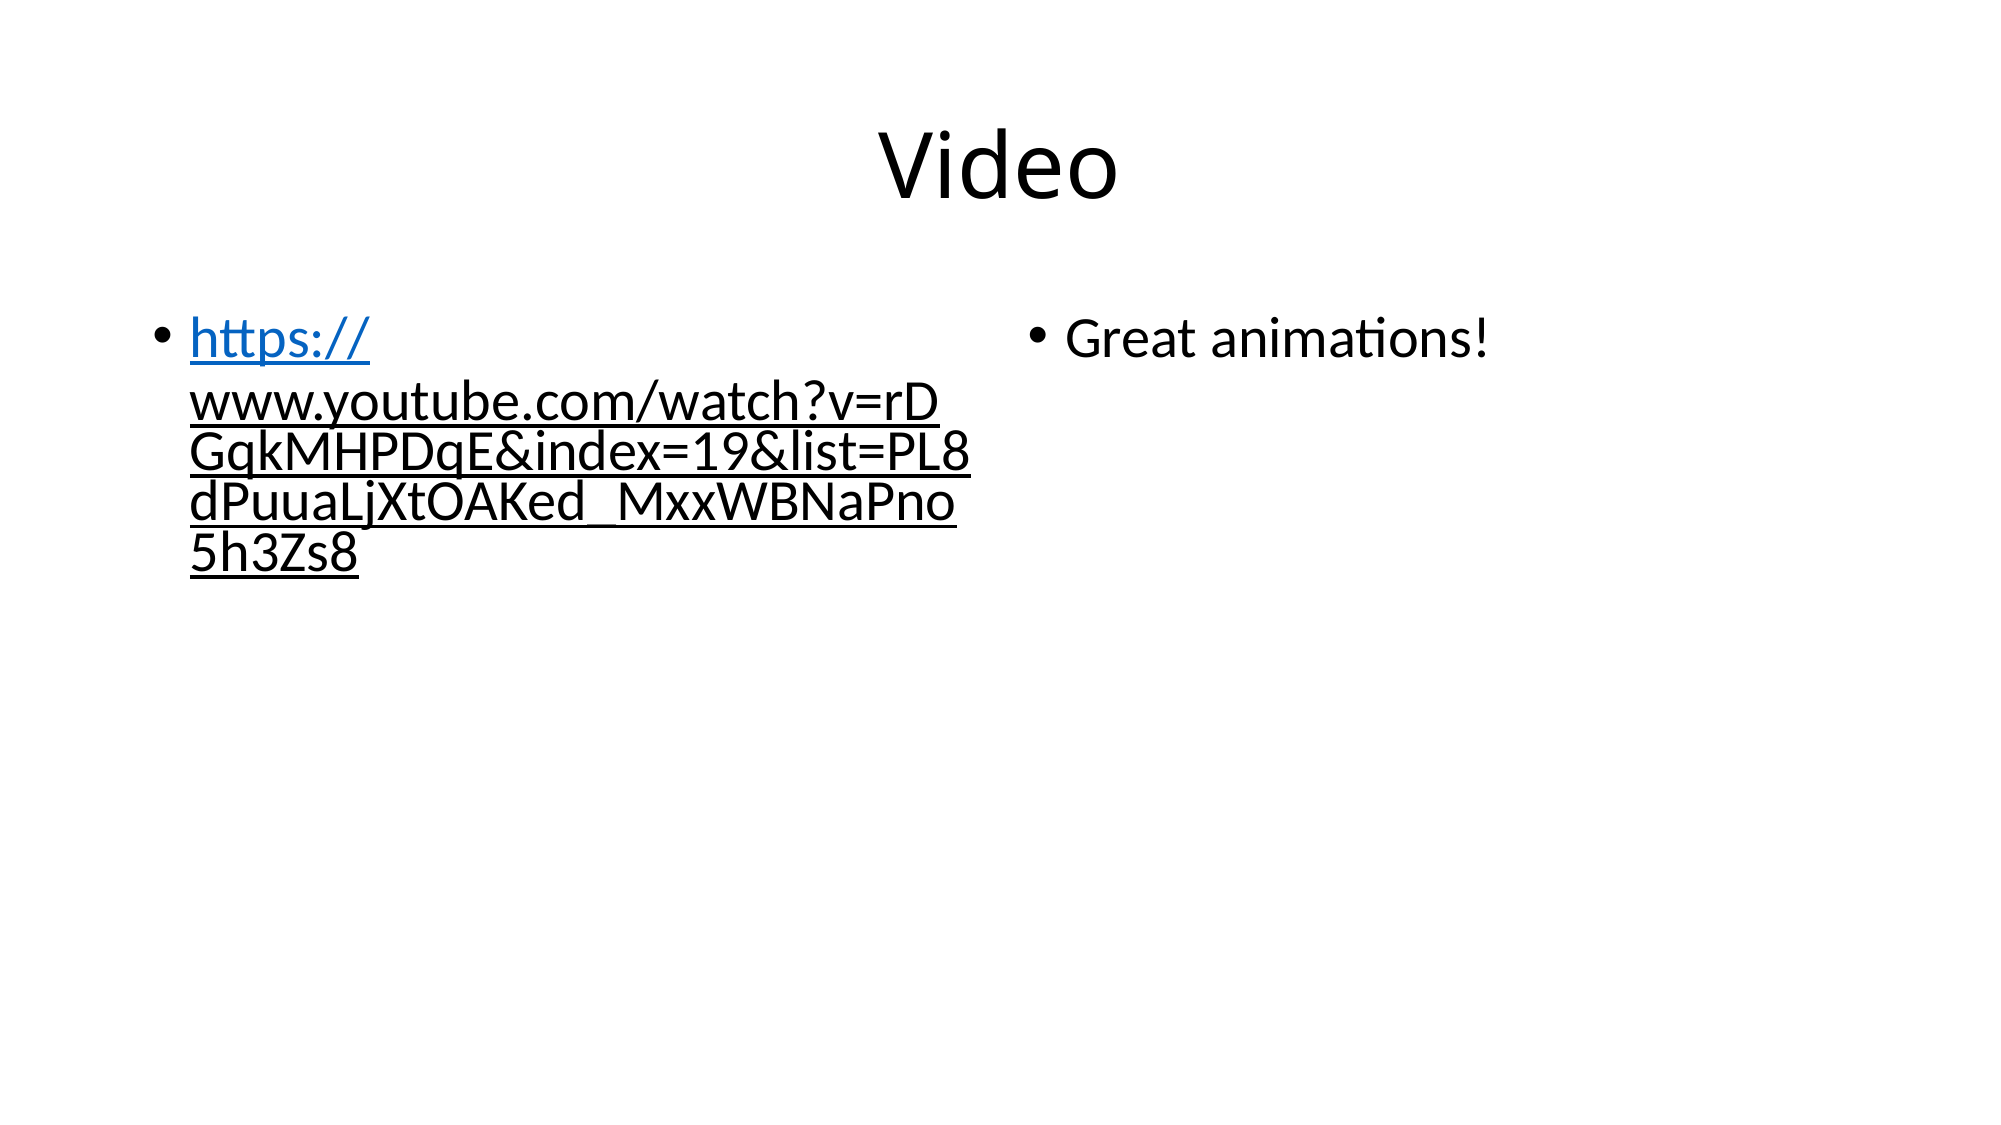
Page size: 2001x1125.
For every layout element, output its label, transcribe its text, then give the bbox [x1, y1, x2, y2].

list https://www.youtube.com/watch?v=rDGqkMHPDqE&index=19&list=PL8dPuuaLjXtOAKed_MxxWBNaPno5h3Zs8 [137, 299, 988, 1014]
list Great animations! [1012, 299, 1863, 1014]
title Video [137, 59, 1863, 278]
